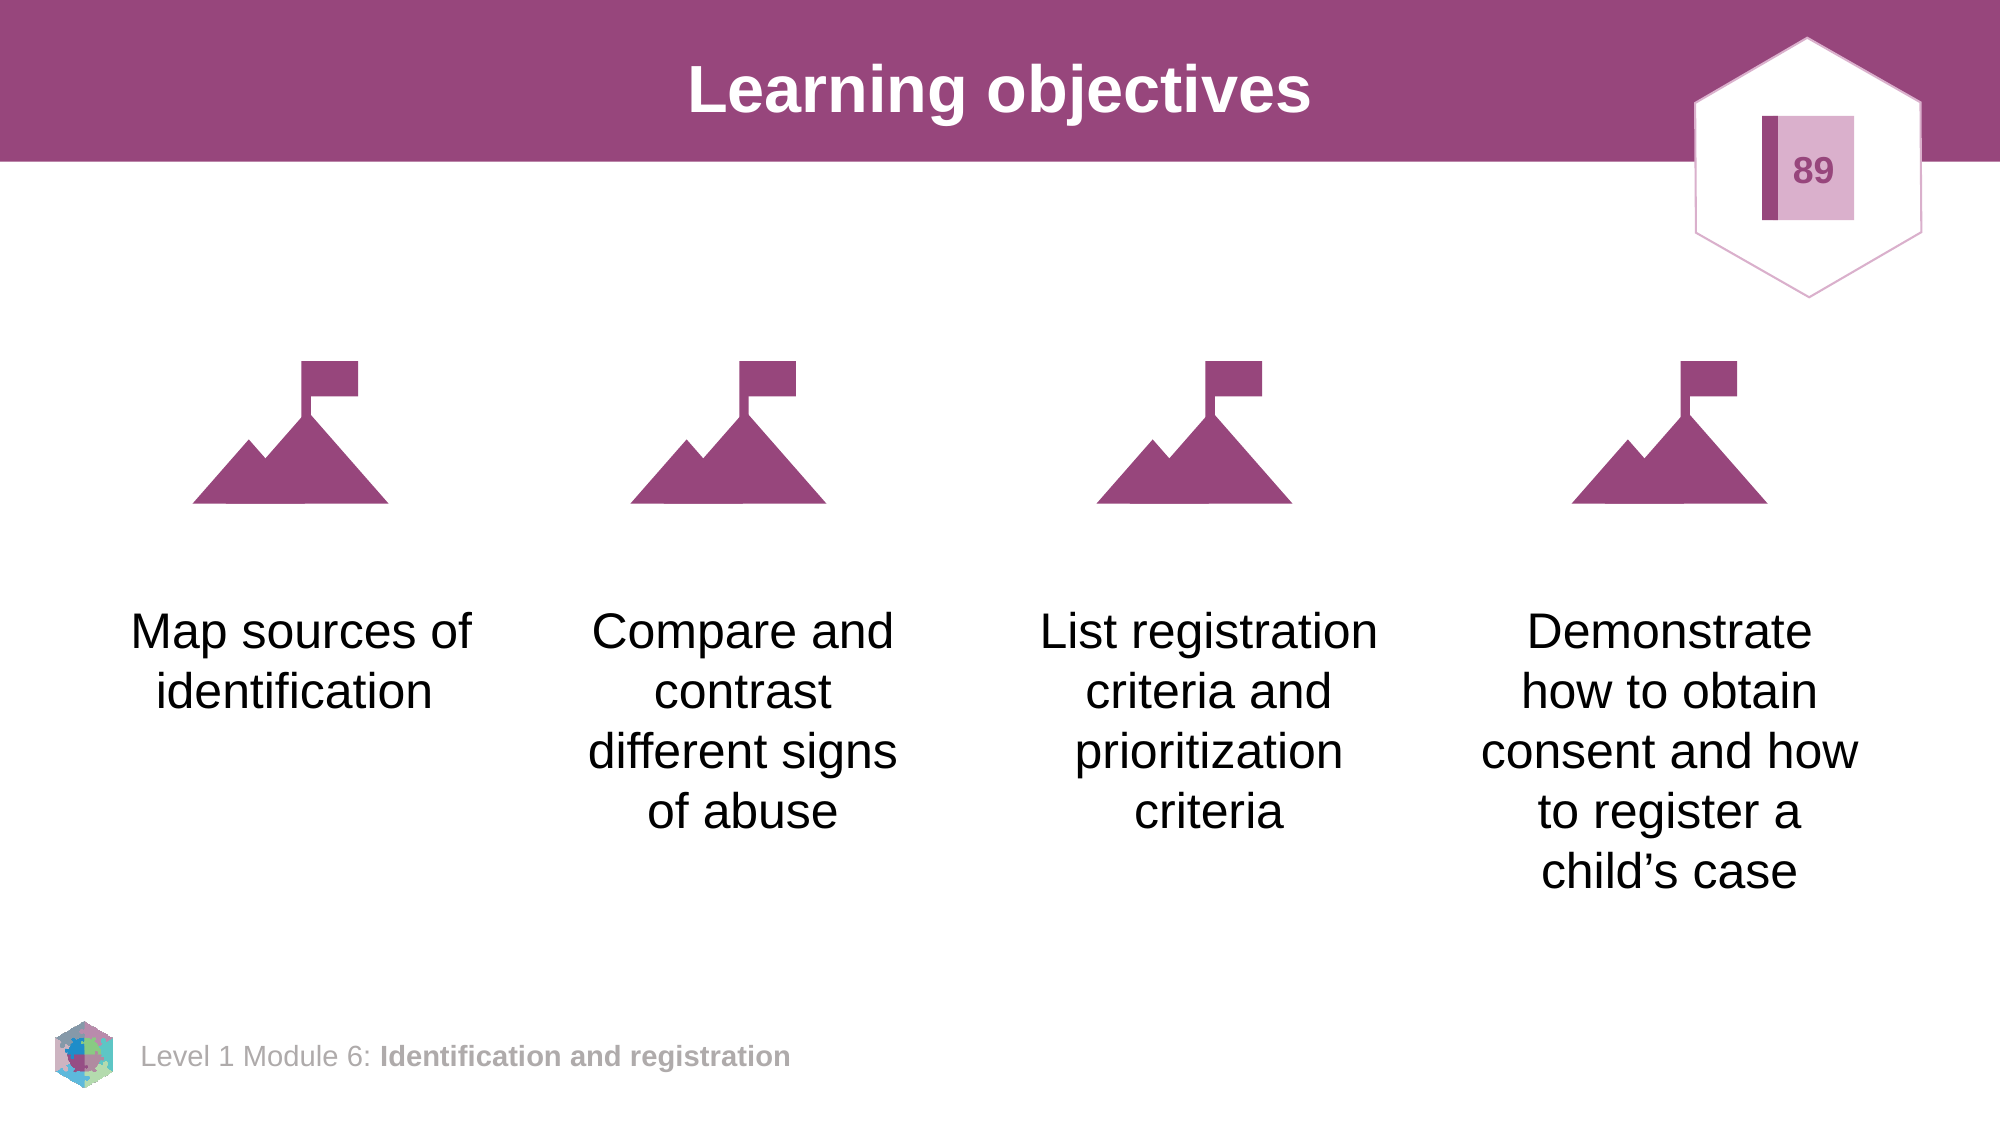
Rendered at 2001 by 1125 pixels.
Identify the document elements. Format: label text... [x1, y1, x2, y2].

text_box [1096, 361, 1293, 504]
text_box Map sources of identification [108, 591, 495, 727]
text_box Compare and contrast different signs of abuse [563, 591, 923, 847]
text_box List registration criteria and prioritization criteria [1003, 591, 1415, 847]
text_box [1677, 55, 1939, 280]
picture [55, 1021, 113, 1088]
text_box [630, 361, 827, 504]
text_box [192, 361, 389, 504]
text_box Demonstrate how to obtain consent and how to register a child’s case [1463, 591, 1876, 907]
title Learning objectives [137, 19, 1863, 163]
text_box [1571, 361, 1768, 504]
